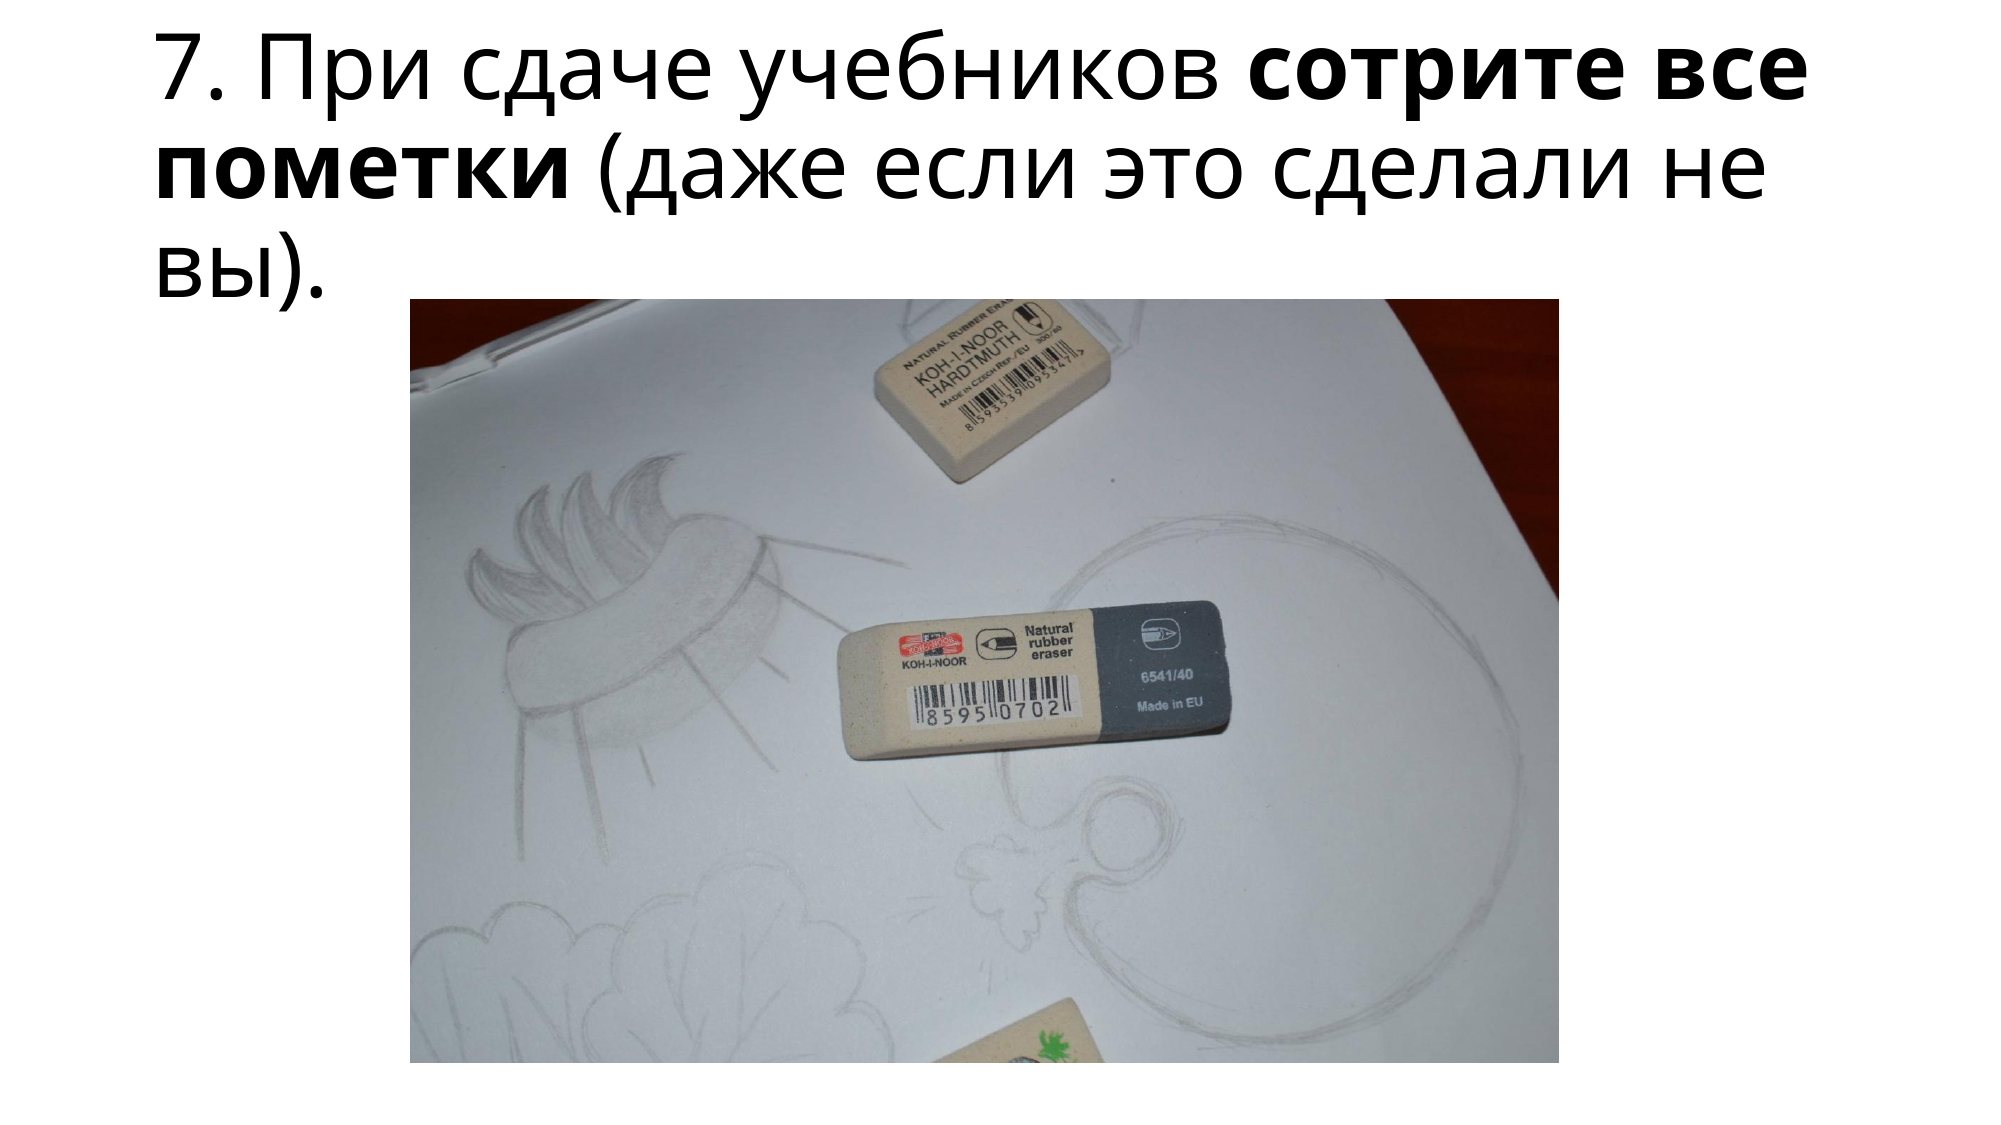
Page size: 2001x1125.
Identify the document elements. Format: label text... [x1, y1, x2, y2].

title 7. При сдаче учебников сотрите все пометки (даже если это сделали не вы). [137, 59, 1863, 278]
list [410, 299, 1559, 1063]
